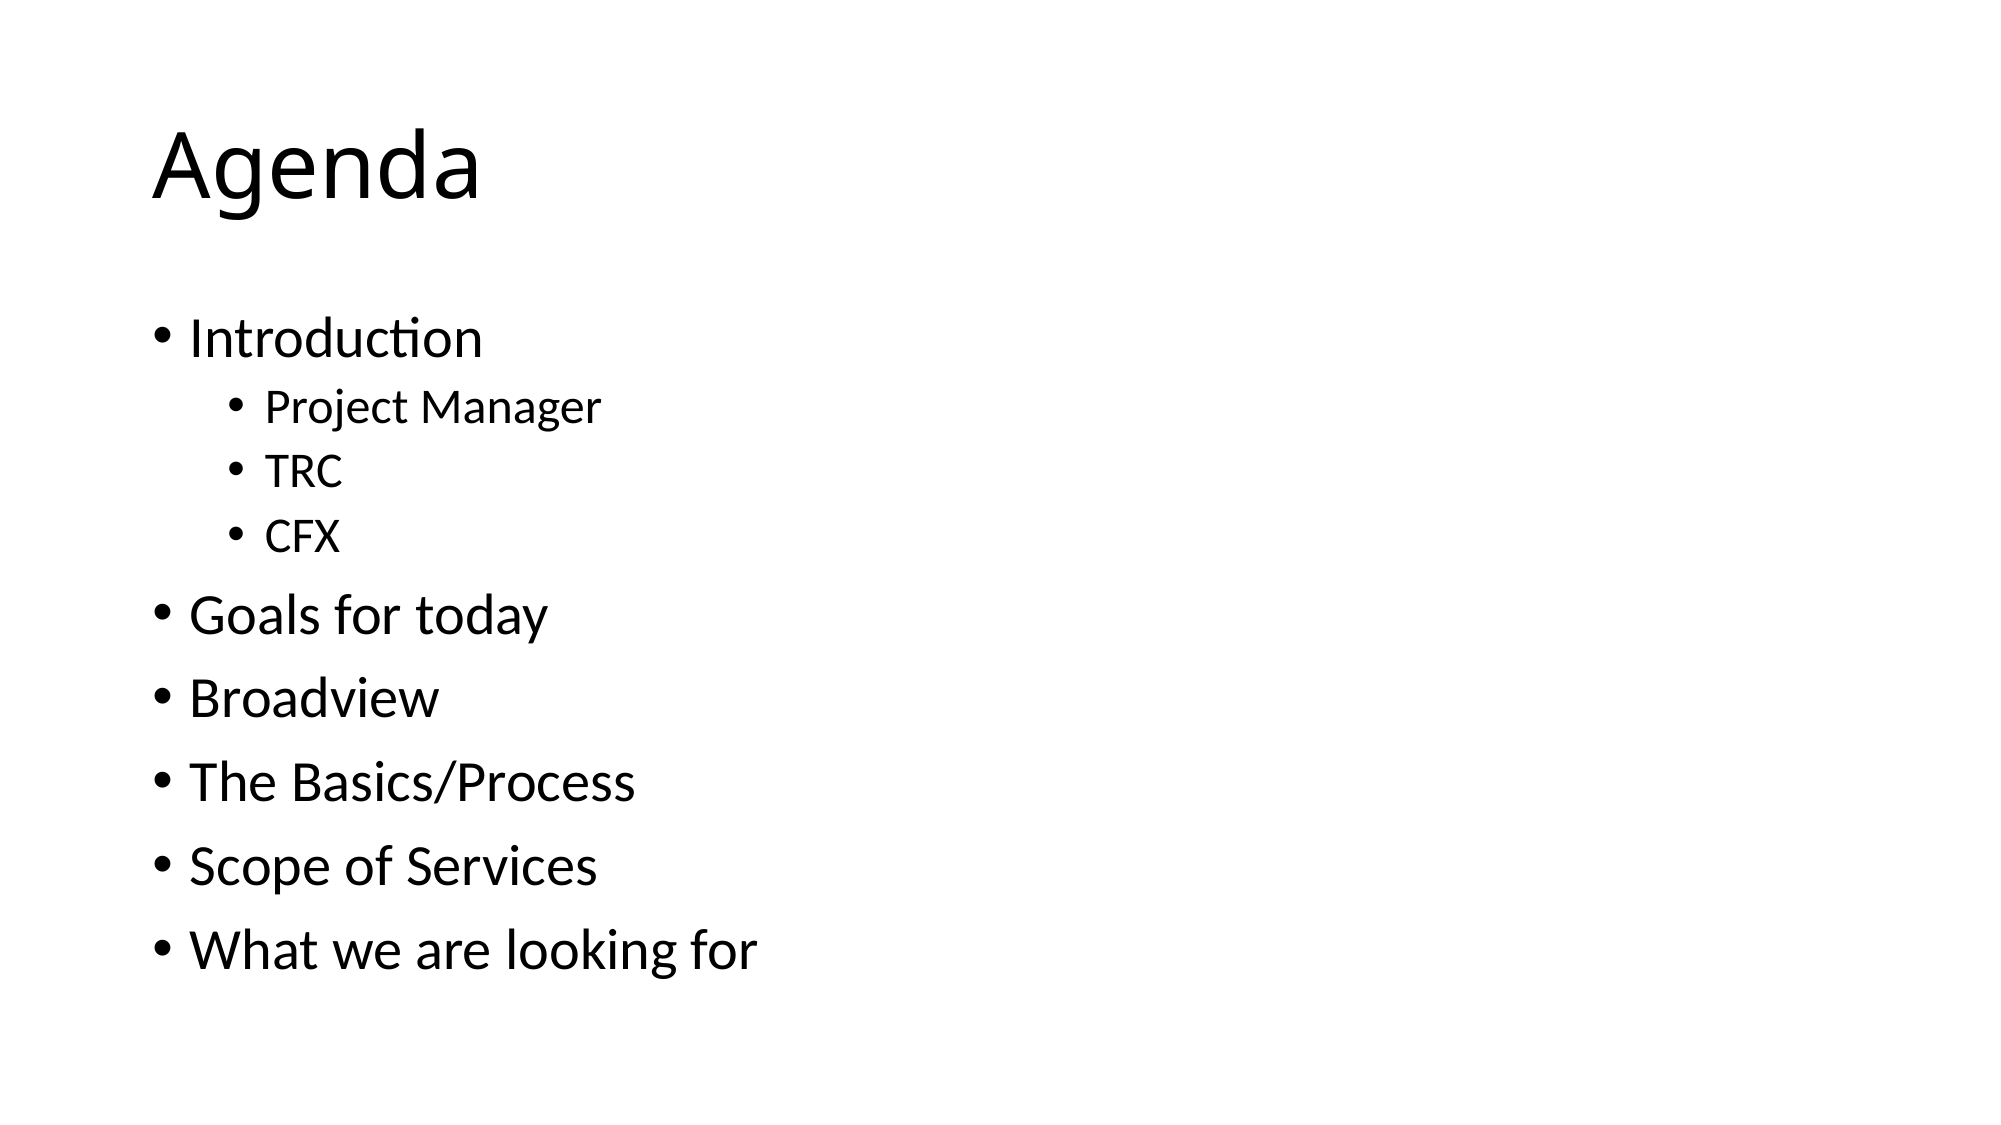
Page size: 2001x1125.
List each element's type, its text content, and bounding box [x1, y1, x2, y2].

list Introduction Project Manager TRC CFX Goals for today Broadview The Basics/Process Scope of Services What we are looking for [137, 299, 1863, 1014]
title Agenda [137, 59, 1863, 278]
